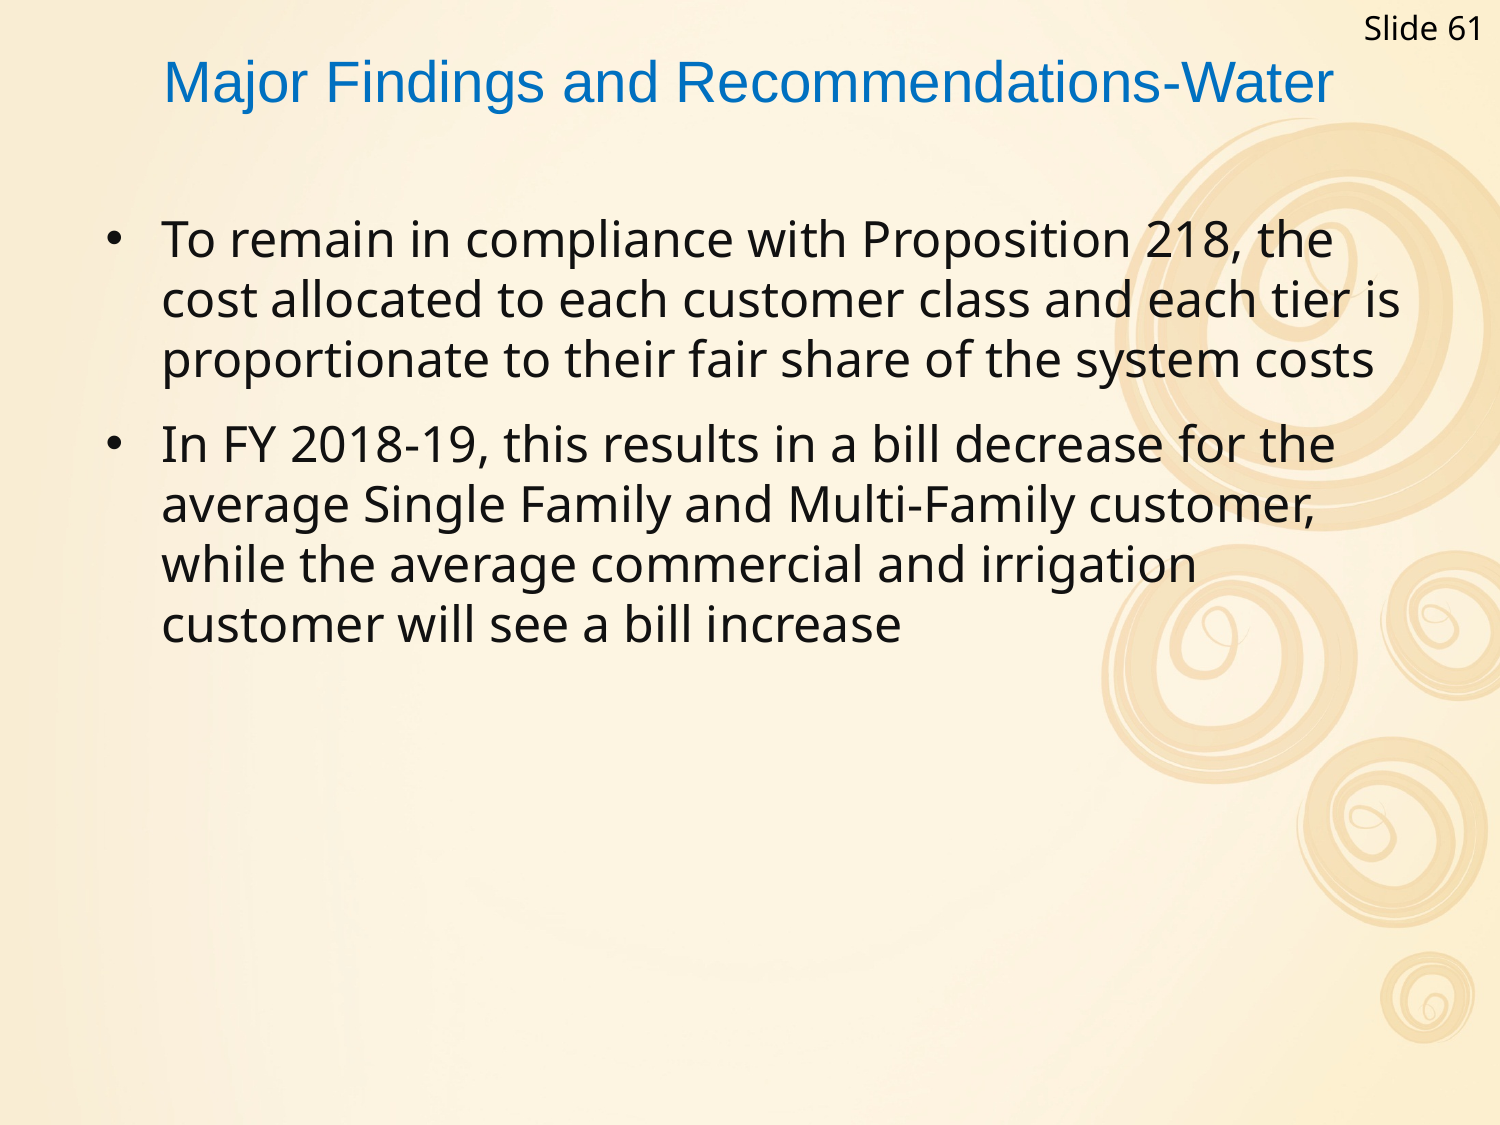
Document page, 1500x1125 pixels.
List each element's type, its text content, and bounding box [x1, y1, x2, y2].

text_box Slide 61 [1149, 0, 1500, 75]
title Major Findings and Recommendations-Water [75, 12, 1425, 146]
text_box To remain in compliance with Proposition 218, the cost allocated to each customer class and each tier is proportionate to their fair share of the system costs In FY 2018-19, this results in a bill decrease for the average Single Family and Multi-Family customer, while the average commercial and irrigation customer will see a bill increase [24, 199, 1438, 1015]
picture [0, 0, 1500, 1125]
